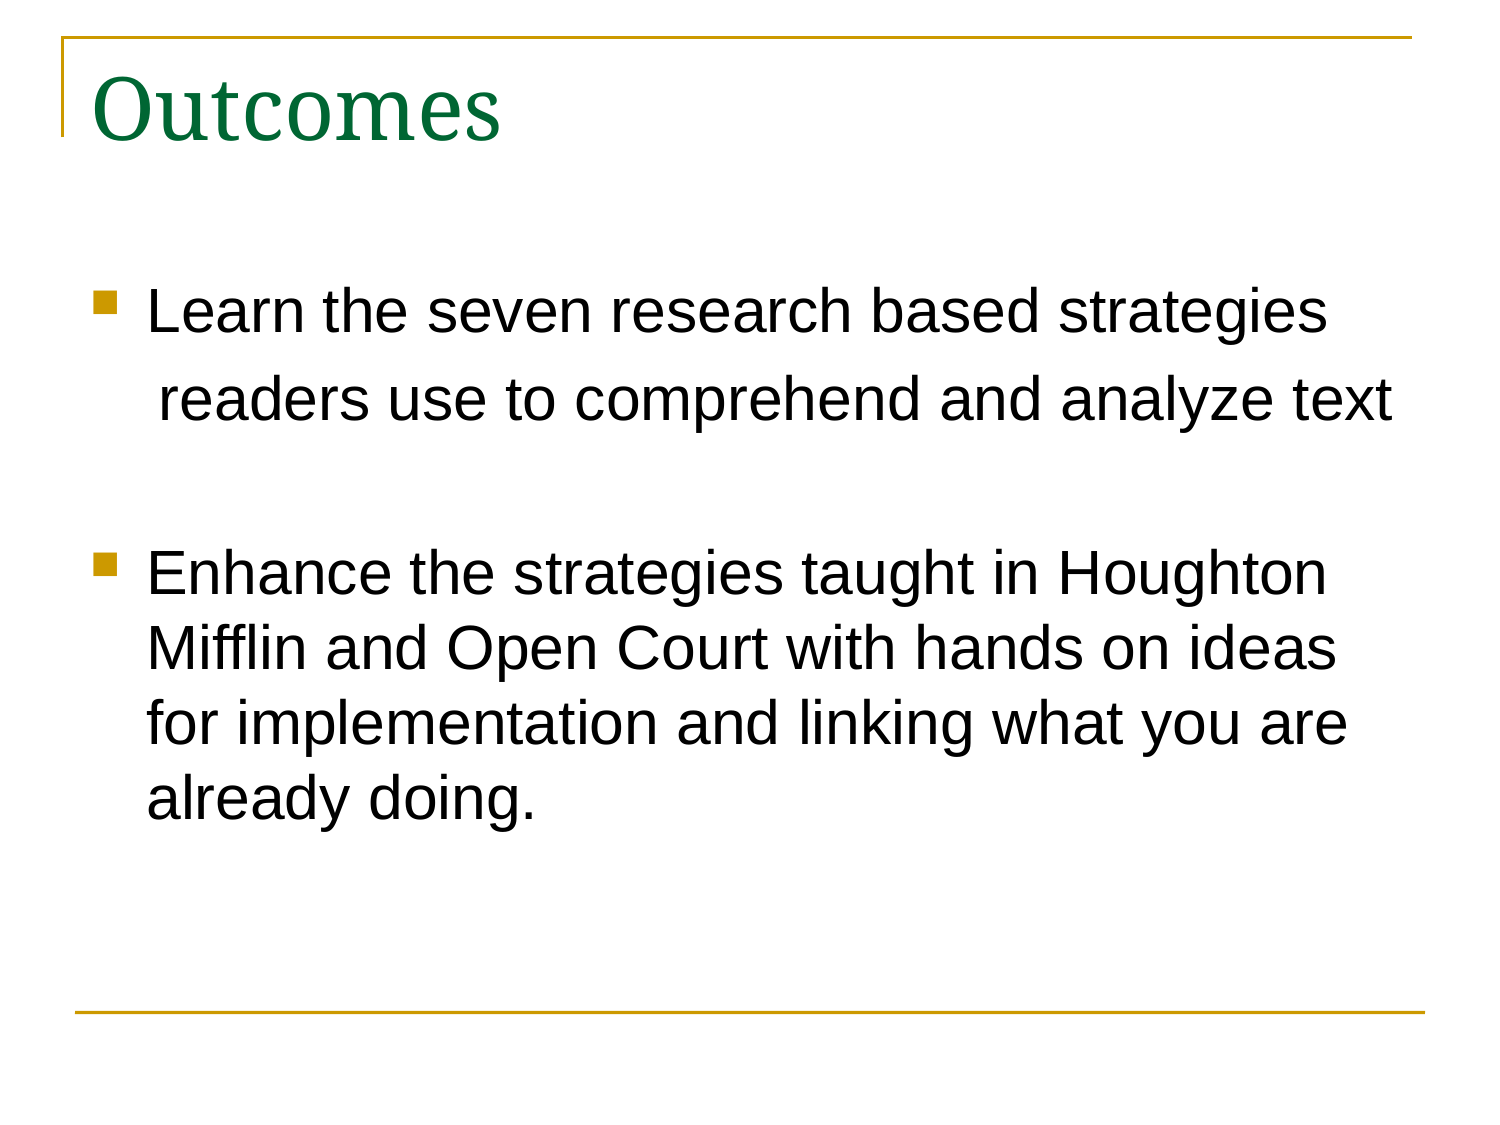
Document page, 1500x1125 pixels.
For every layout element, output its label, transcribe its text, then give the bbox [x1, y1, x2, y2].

title Outcomes [74, 45, 1426, 233]
list Learn the seven research based strategies readers use to comprehend and analyze text Enhance the strategies taught in Houghton Mifflin and Open Court with hands on ideas for implementation and linking what you are already doing. [74, 262, 1426, 1006]
